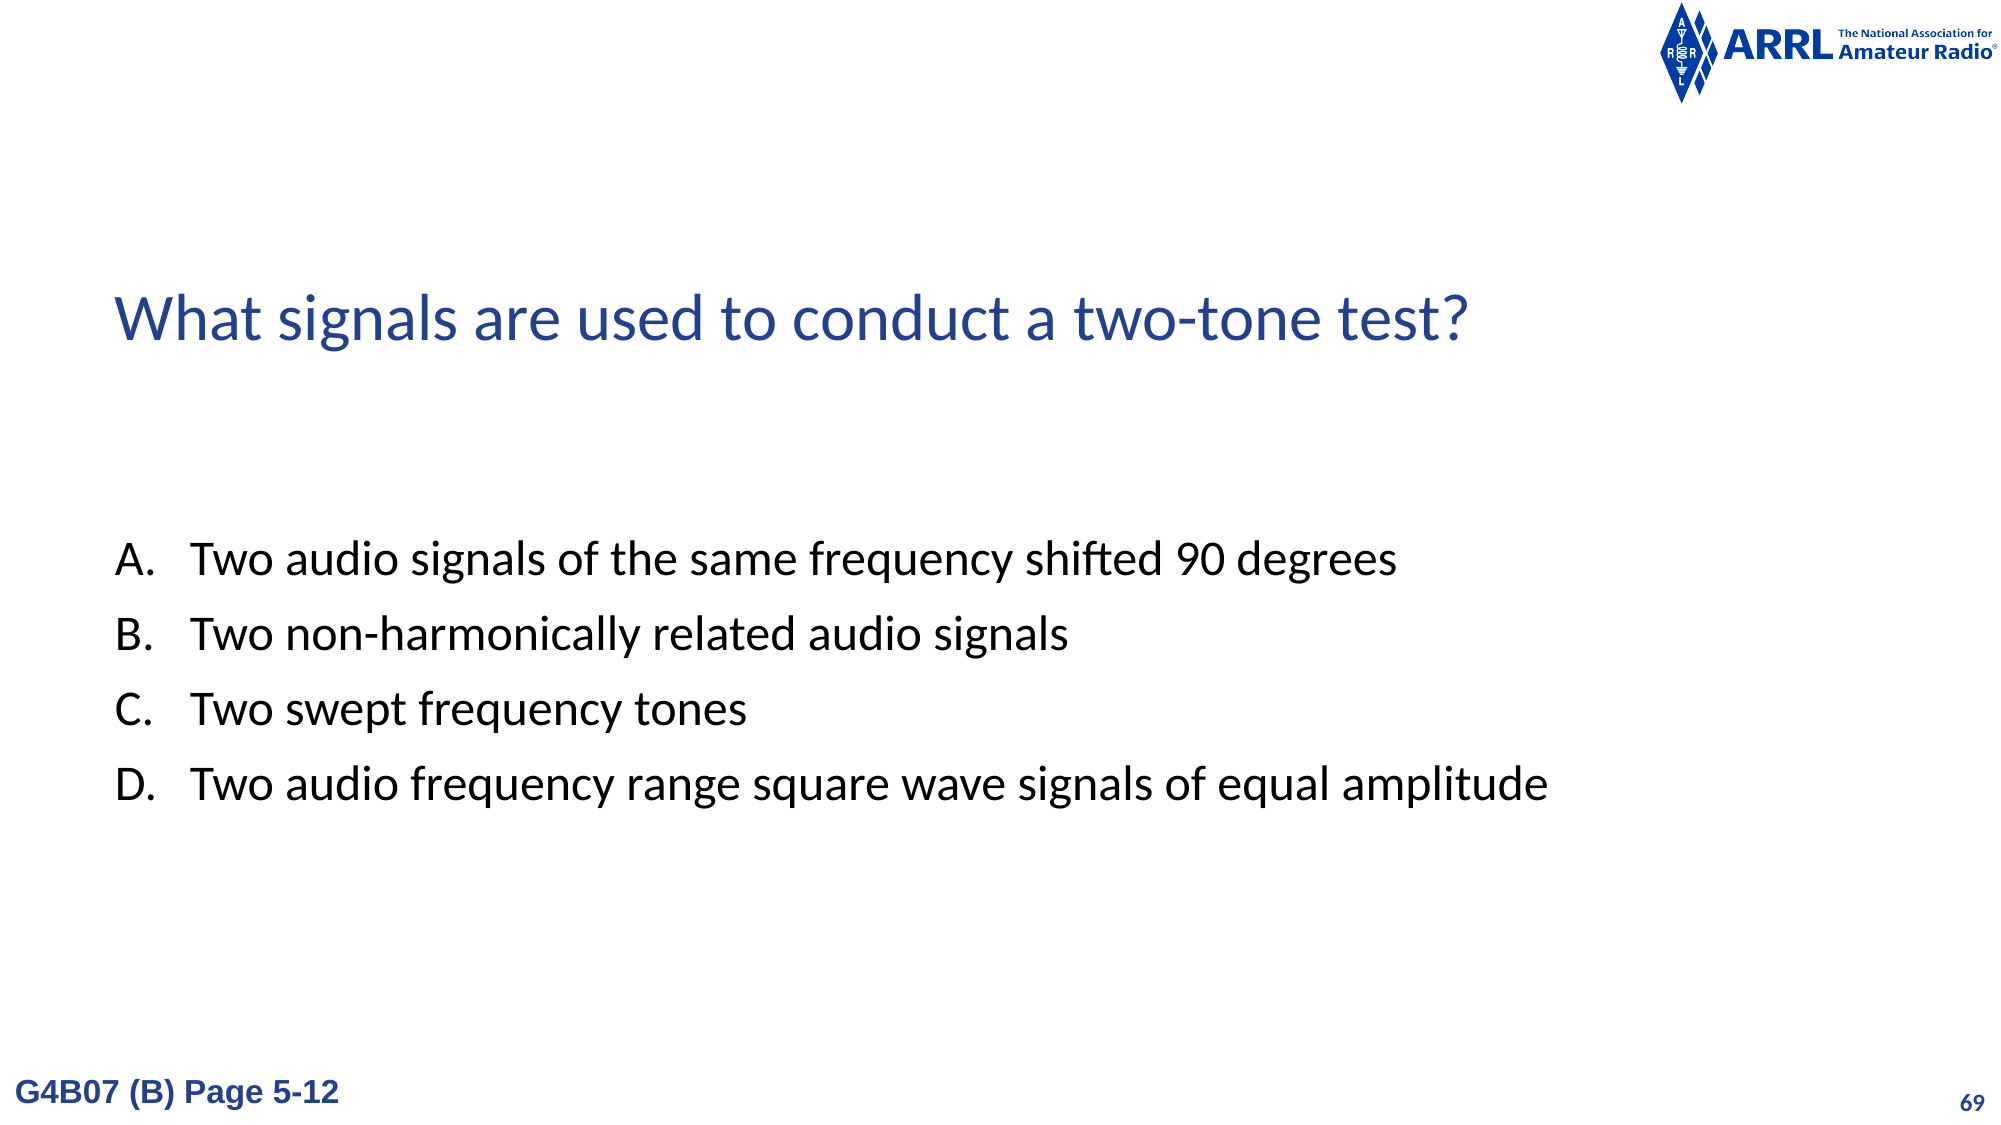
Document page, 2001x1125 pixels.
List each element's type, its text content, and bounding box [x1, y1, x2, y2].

picture [1658, 0, 1999, 106]
text_box G4B07 (B) Page 5-12 [0, 1062, 1313, 1118]
text_box 69 [1899, 1079, 2000, 1125]
list Two audio signals of the same frequency shifted 90 degrees Two non-harmonically related audio signals Two swept frequency tones Two audio frequency range square wave signals of equal amplitude [99, 525, 1900, 1005]
title What signals are used to conduct a two-tone test? [99, 249, 1900, 468]
